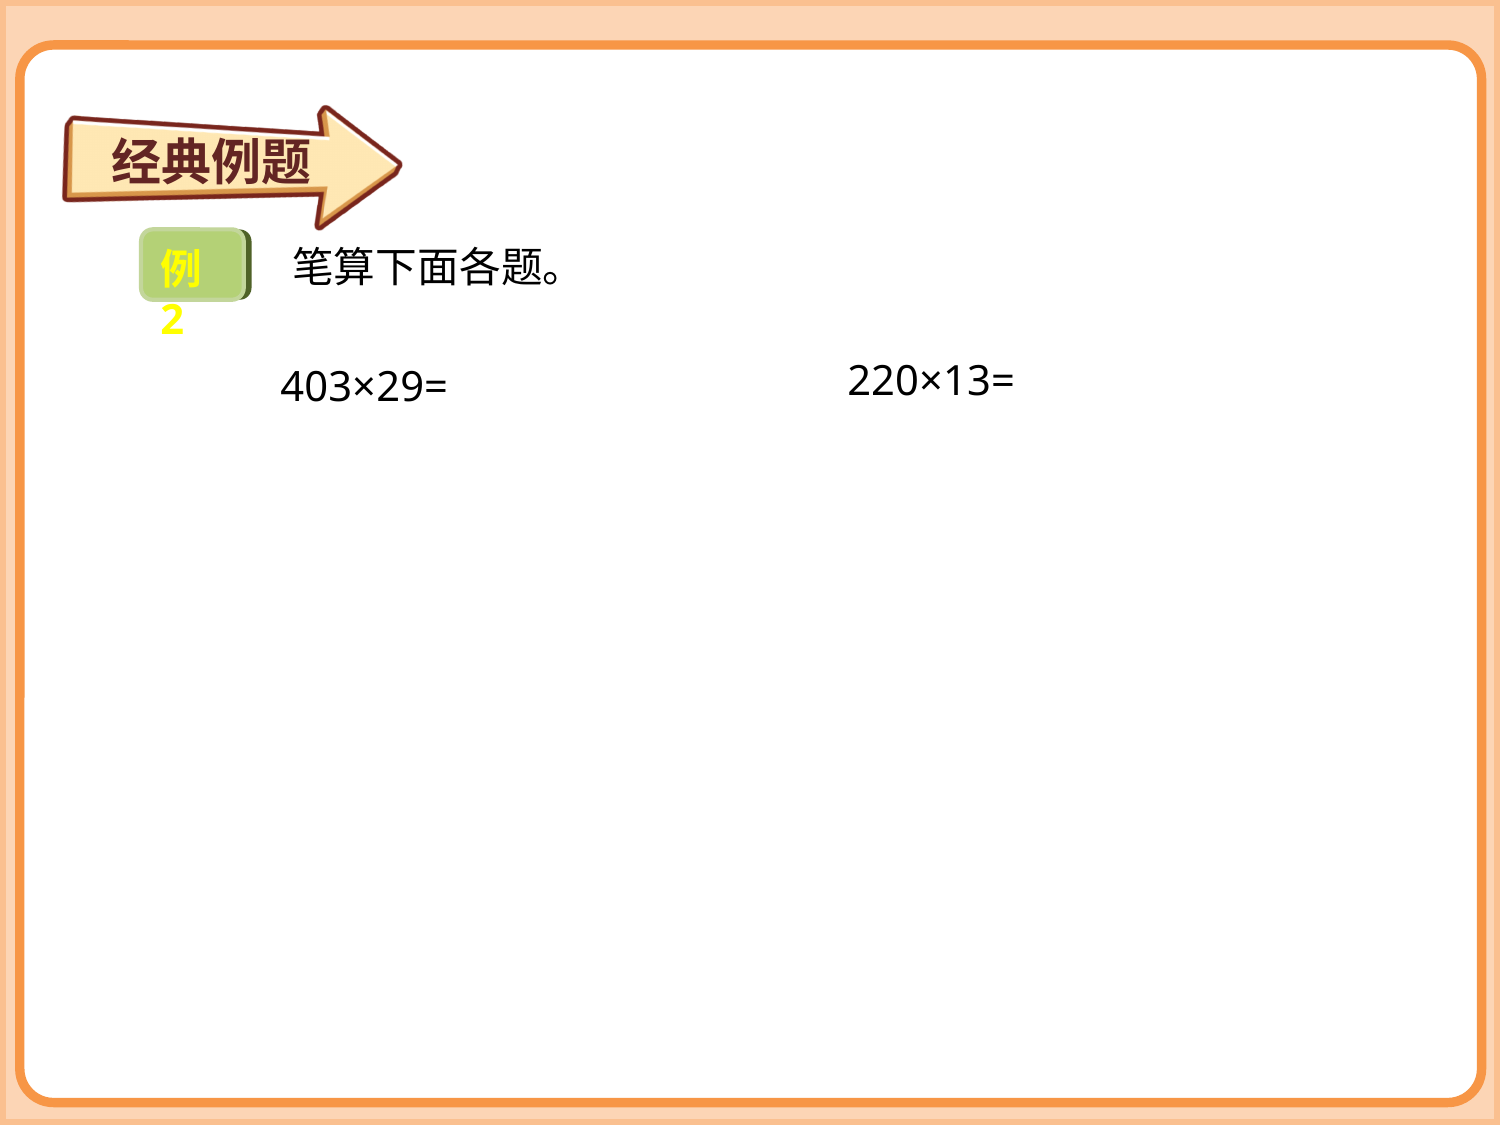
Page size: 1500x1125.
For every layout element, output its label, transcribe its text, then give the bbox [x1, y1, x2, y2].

text_box 220×13= [832, 321, 1199, 412]
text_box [140, 229, 252, 301]
text_box 笔算下面各题。 [277, 233, 1109, 299]
text_box 403×29= [265, 327, 620, 418]
picture [50, 61, 425, 267]
